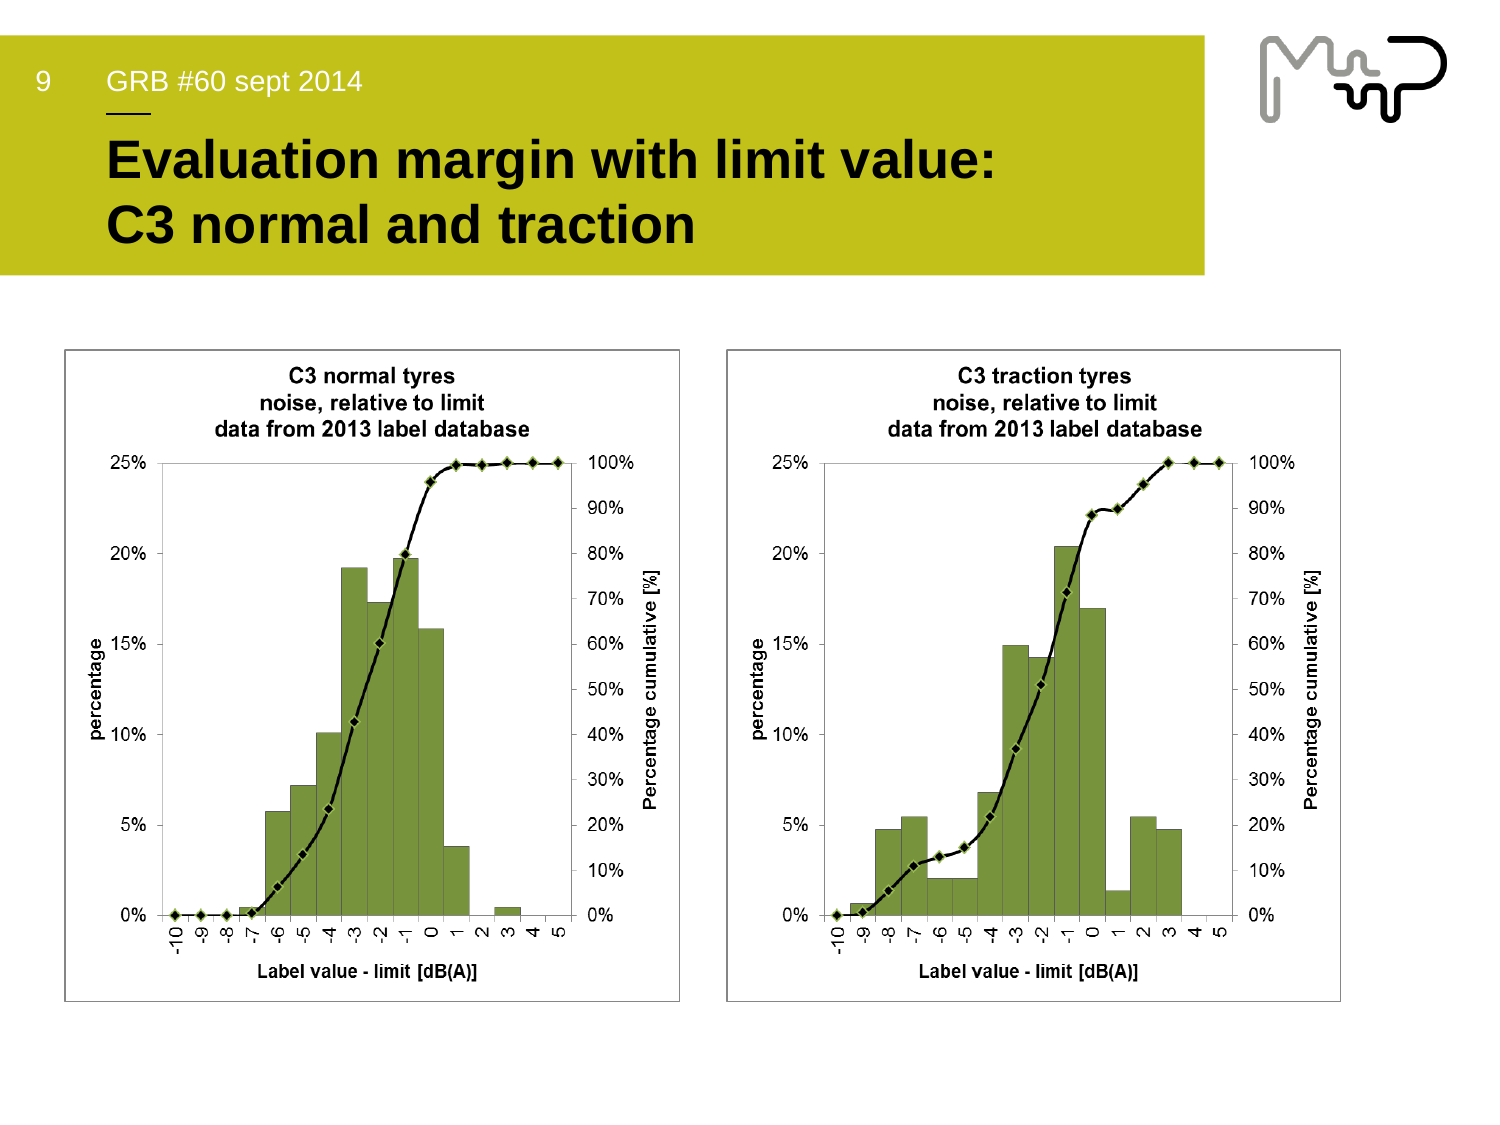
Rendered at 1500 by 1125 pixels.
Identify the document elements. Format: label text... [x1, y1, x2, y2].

slide_number 9 [35, 62, 83, 98]
footer GRB #60 sept 2014 [0, 62, 1205, 122]
picture [1260, 36, 1447, 123]
picture [726, 349, 1341, 1002]
picture [64, 349, 680, 1002]
title Evaluation margin with limit value: C3 normal and traction [0, 124, 1205, 276]
